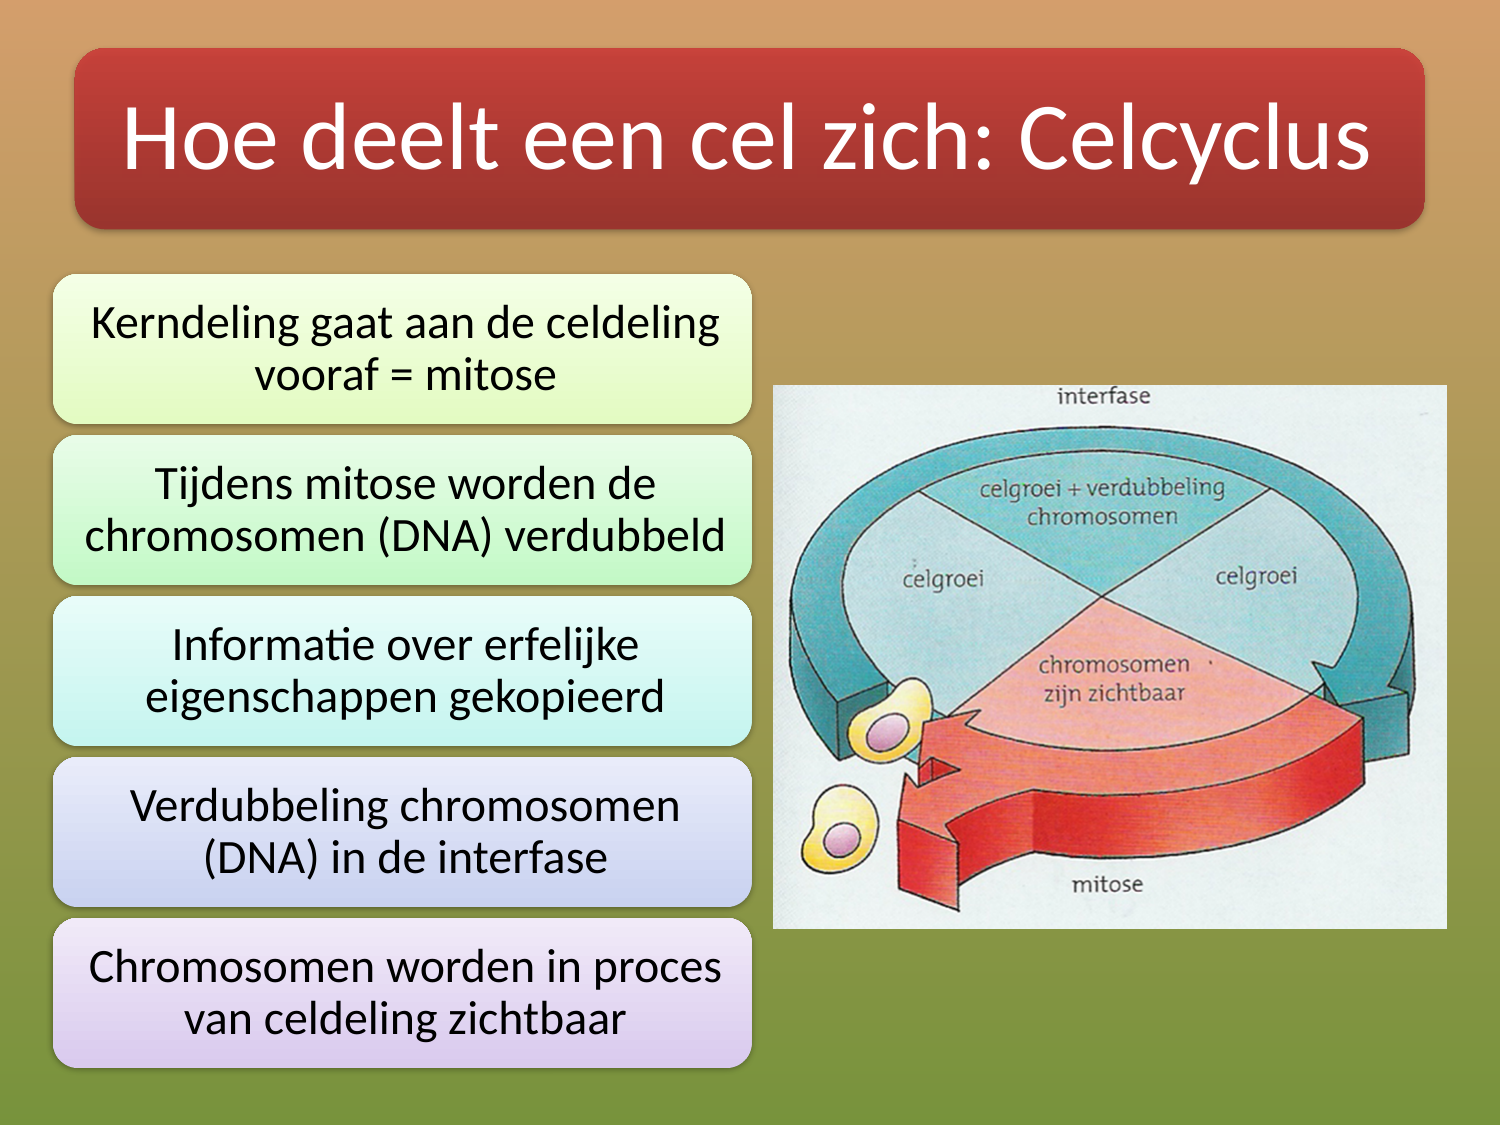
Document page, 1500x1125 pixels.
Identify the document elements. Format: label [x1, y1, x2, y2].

list [52, 255, 752, 1088]
picture [773, 385, 1447, 929]
text_box [74, 44, 1426, 233]
